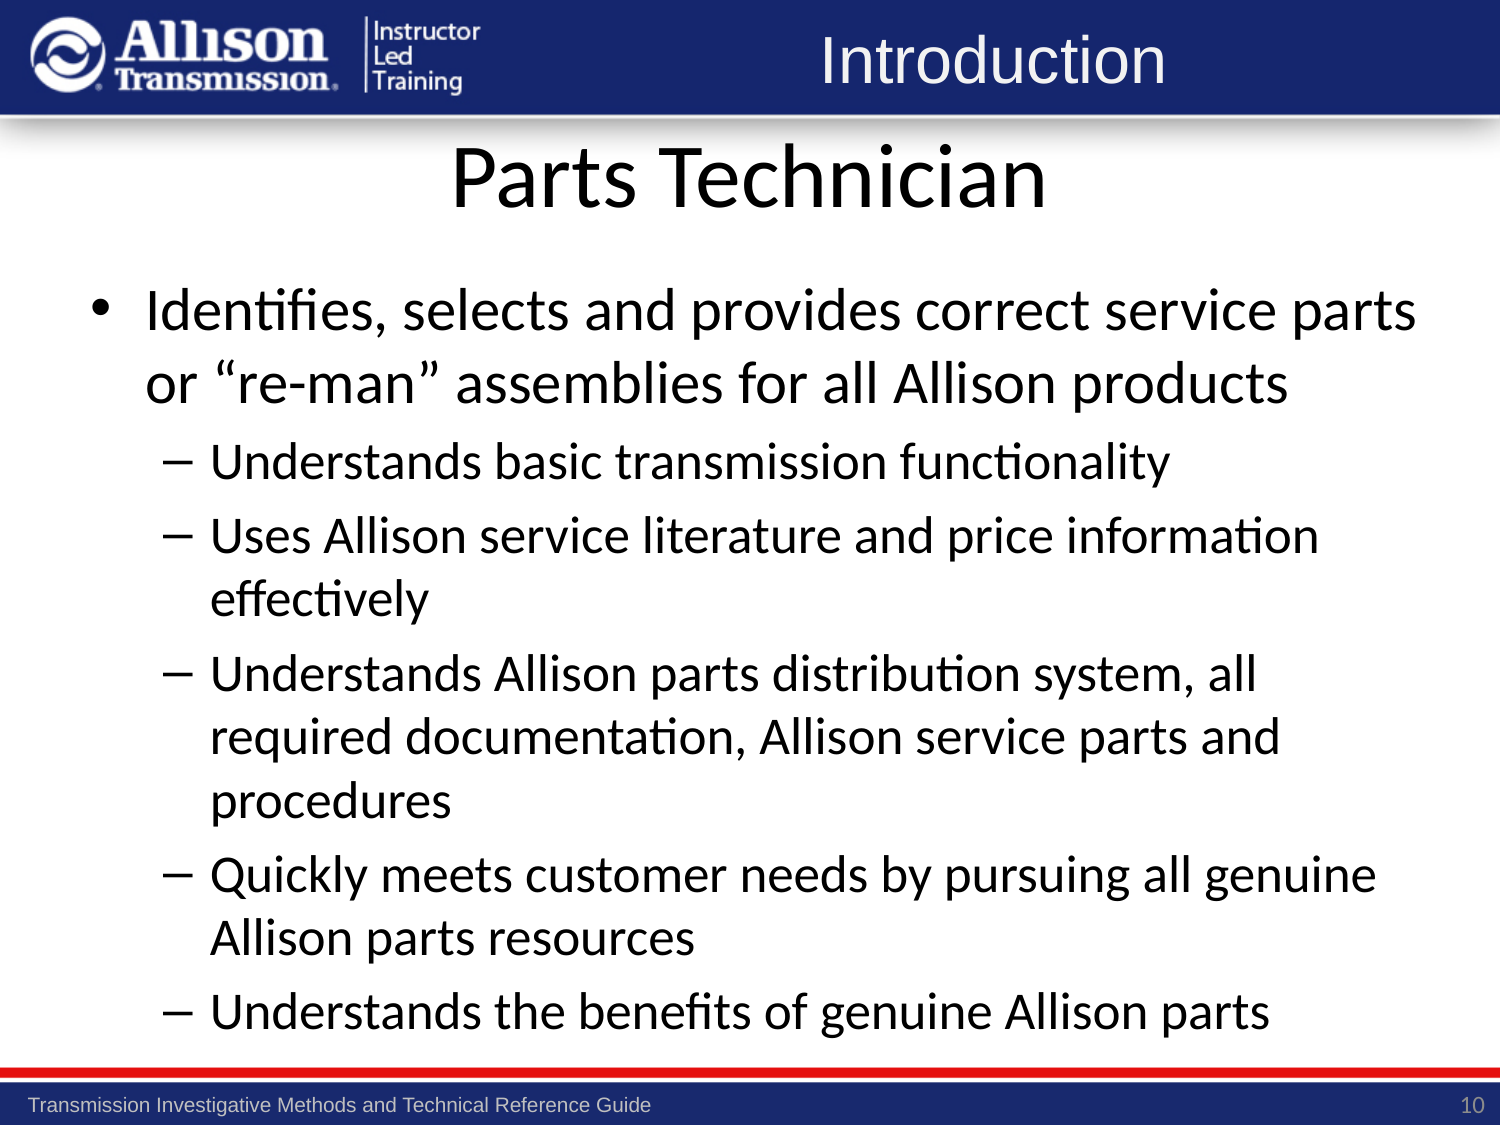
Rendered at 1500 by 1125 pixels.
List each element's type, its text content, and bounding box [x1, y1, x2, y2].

list Identifies, selects and provides correct service parts or “re-man” assemblies for all Allison products Understands basic transmission functionality Uses Allison service literature and price information effectively Understands Allison parts distribution system, all required documentation, Allison service parts and procedures Quickly meets customer needs by pursuing all genuine Allison parts resources Understands the benefits of genuine Allison parts [75, 262, 1461, 1060]
slide_number 10 [1149, 1074, 1500, 1125]
title Parts Technician [75, 76, 1425, 262]
picture [0, 0, 1500, 1125]
